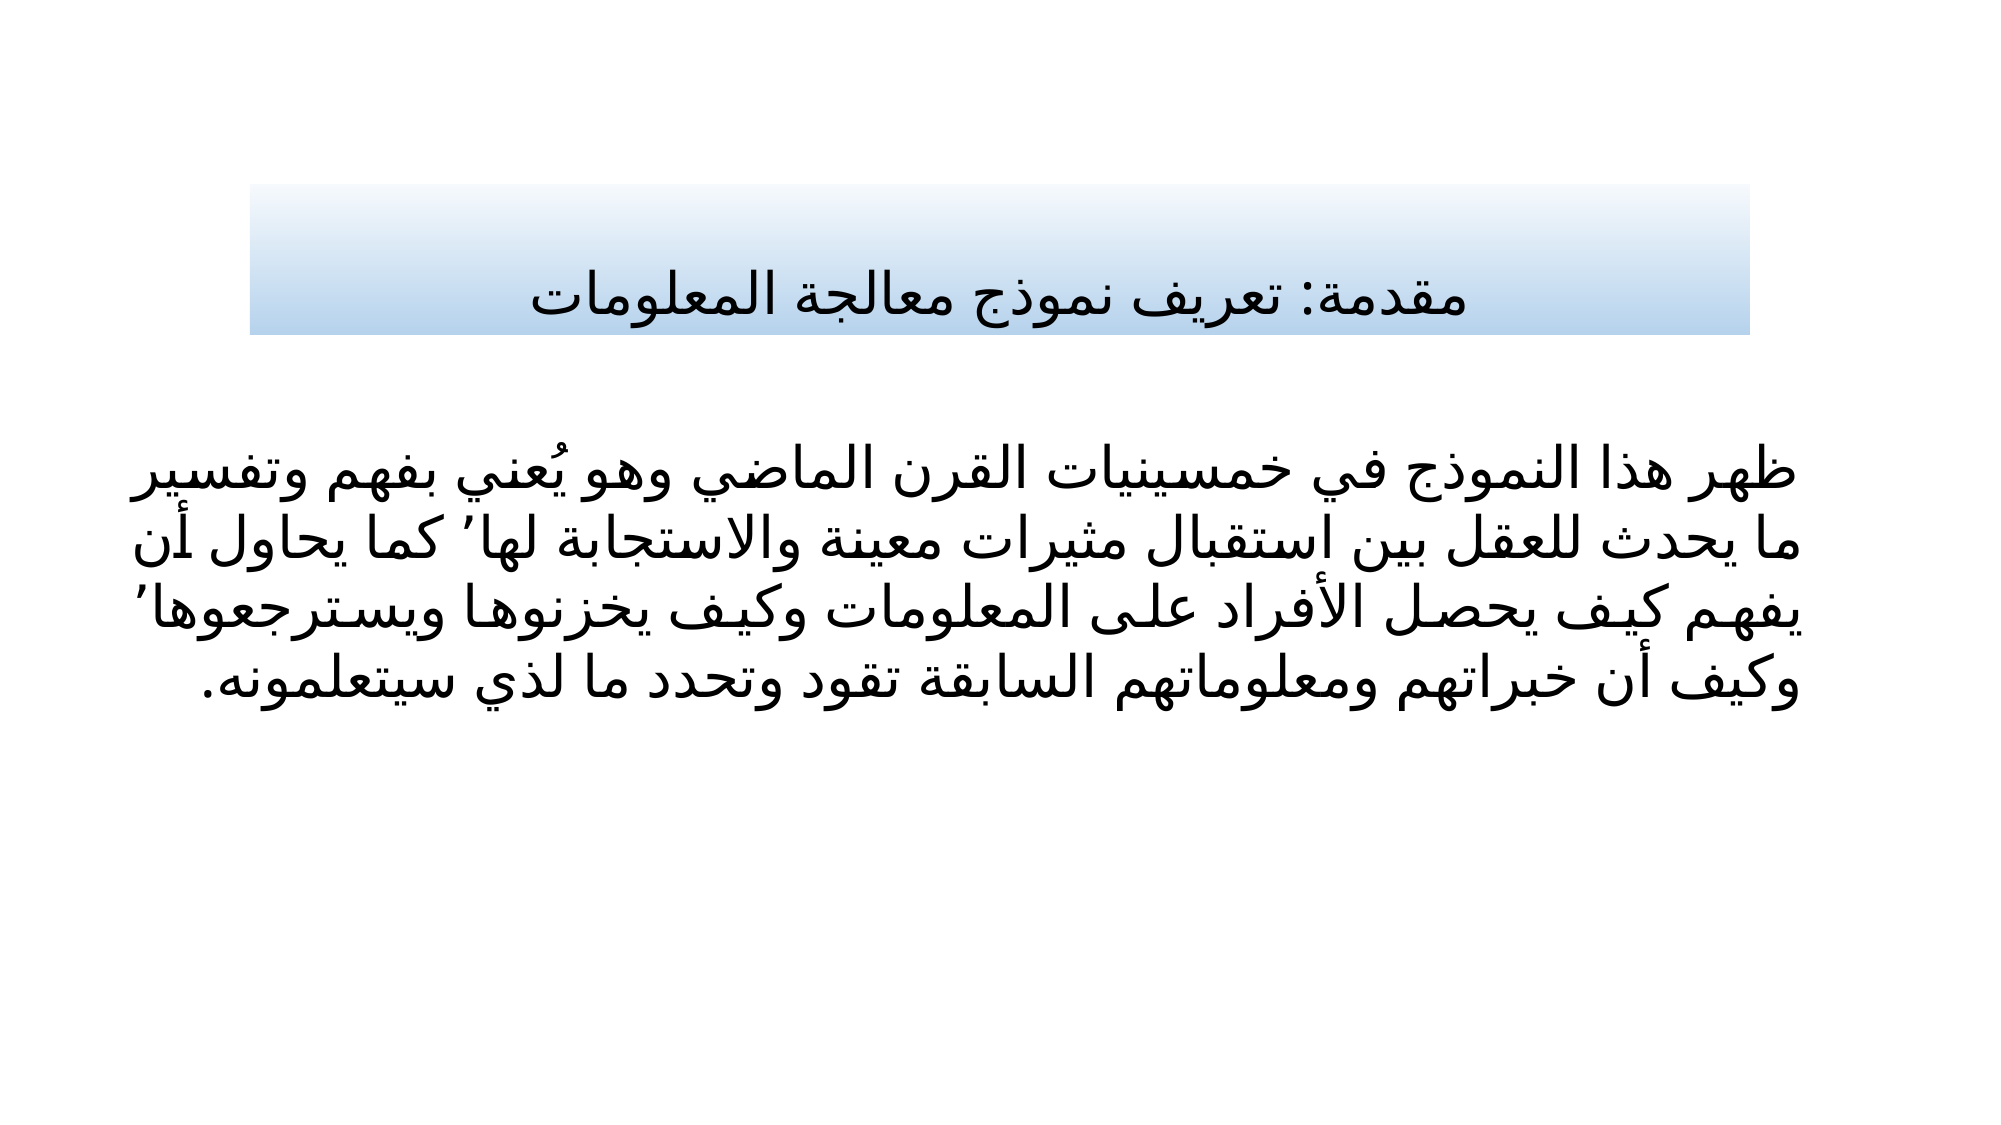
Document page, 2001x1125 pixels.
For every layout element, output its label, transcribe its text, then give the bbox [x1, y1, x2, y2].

title مقدمة: تعريف نموذج معالجة المعلومات [249, 184, 1750, 335]
subtitle ظهر هذا النموذج في خمسينيات القرن الماضي وهو يُعني بفهم وتفسير ما يحدث للعقل بين استقبال مثيرات معينة والاستجابة لها٬ كما يحاول أن يفهم كيف يحصل الأفراد على المعلومات وكيف يخزنوها ويسترجعوها٬ وكيف أن خبراتهم ومعلوماتهم السابقة تقود وتحدد ما لذي سيتعلمونه. [117, 422, 1875, 1076]
